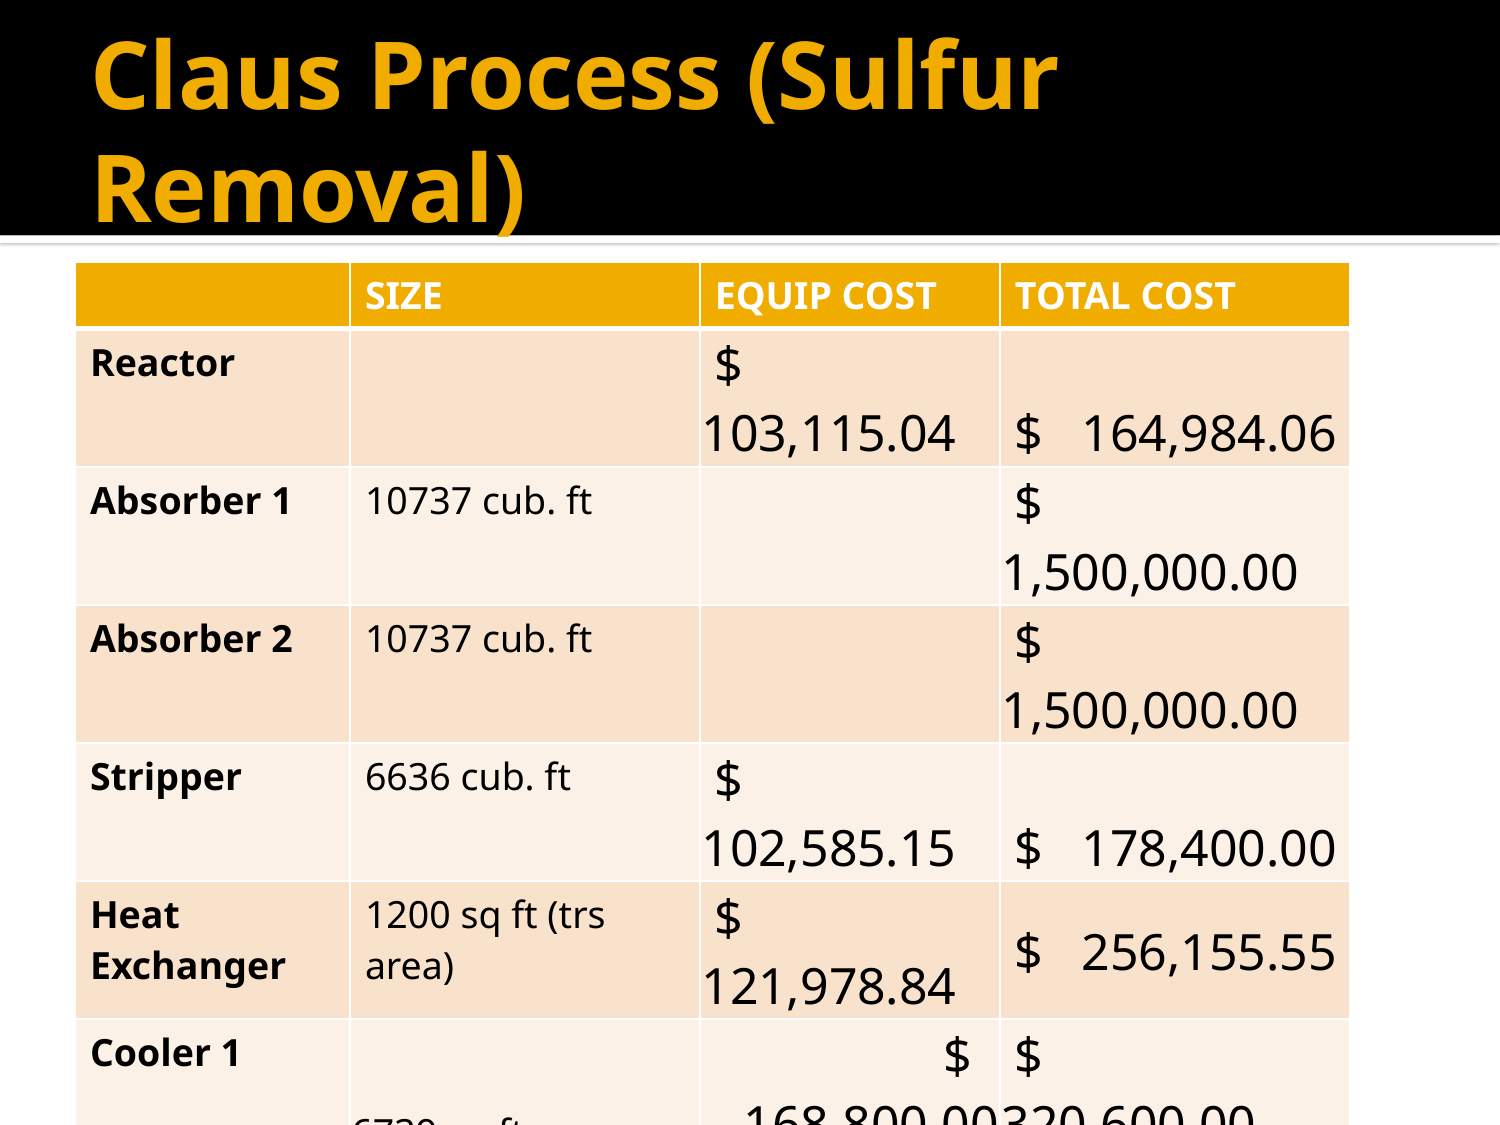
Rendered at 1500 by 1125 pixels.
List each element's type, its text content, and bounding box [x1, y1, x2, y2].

table_cell $ 103,115.04 [701, 331, 999, 466]
table_header EQUIP COST [701, 263, 999, 326]
table_cell [701, 468, 999, 604]
title Claus Process (Sulfur Removal) [75, 25, 1425, 231]
table_cell Heat Exchanger [76, 882, 349, 1018]
table_cell $ 164,984.06 [1001, 331, 1349, 466]
table_cell 1200 sq ft (trs area) [351, 882, 699, 1018]
table_cell Absorber 1 [76, 468, 349, 604]
table_cell 10737 cub. ft [351, 468, 699, 604]
table_header SIZE [351, 263, 699, 326]
table_cell $ 1,500,000.00 [1001, 606, 1349, 742]
table_cell $ 168,800.00 [701, 1020, 999, 1125]
table_header [76, 263, 349, 326]
table_cell Cooler 1 [76, 1020, 349, 1125]
table_cell $ 320,600.00 [1001, 1020, 1349, 1125]
table_cell $ 121,978.84 [701, 882, 999, 1018]
table_cell Reactor [76, 331, 349, 466]
table_cell $ 1,500,000.00 [1001, 468, 1349, 604]
table_cell 6739 sq ft [351, 1020, 699, 1125]
table_cell $ 102,585.15 [701, 744, 999, 880]
table_cell Absorber 2 [76, 606, 349, 742]
table_cell $ 178,400.00 [1001, 744, 1349, 880]
table_header TOTAL COST [1001, 263, 1349, 326]
table_cell 6636 cub. ft [351, 744, 699, 880]
table_cell 10737 cub. ft [351, 606, 699, 742]
table_cell [351, 331, 699, 466]
table_cell Stripper [76, 744, 349, 880]
table_cell [701, 606, 999, 742]
table_cell $ 256,155.55 [1001, 882, 1349, 1018]
